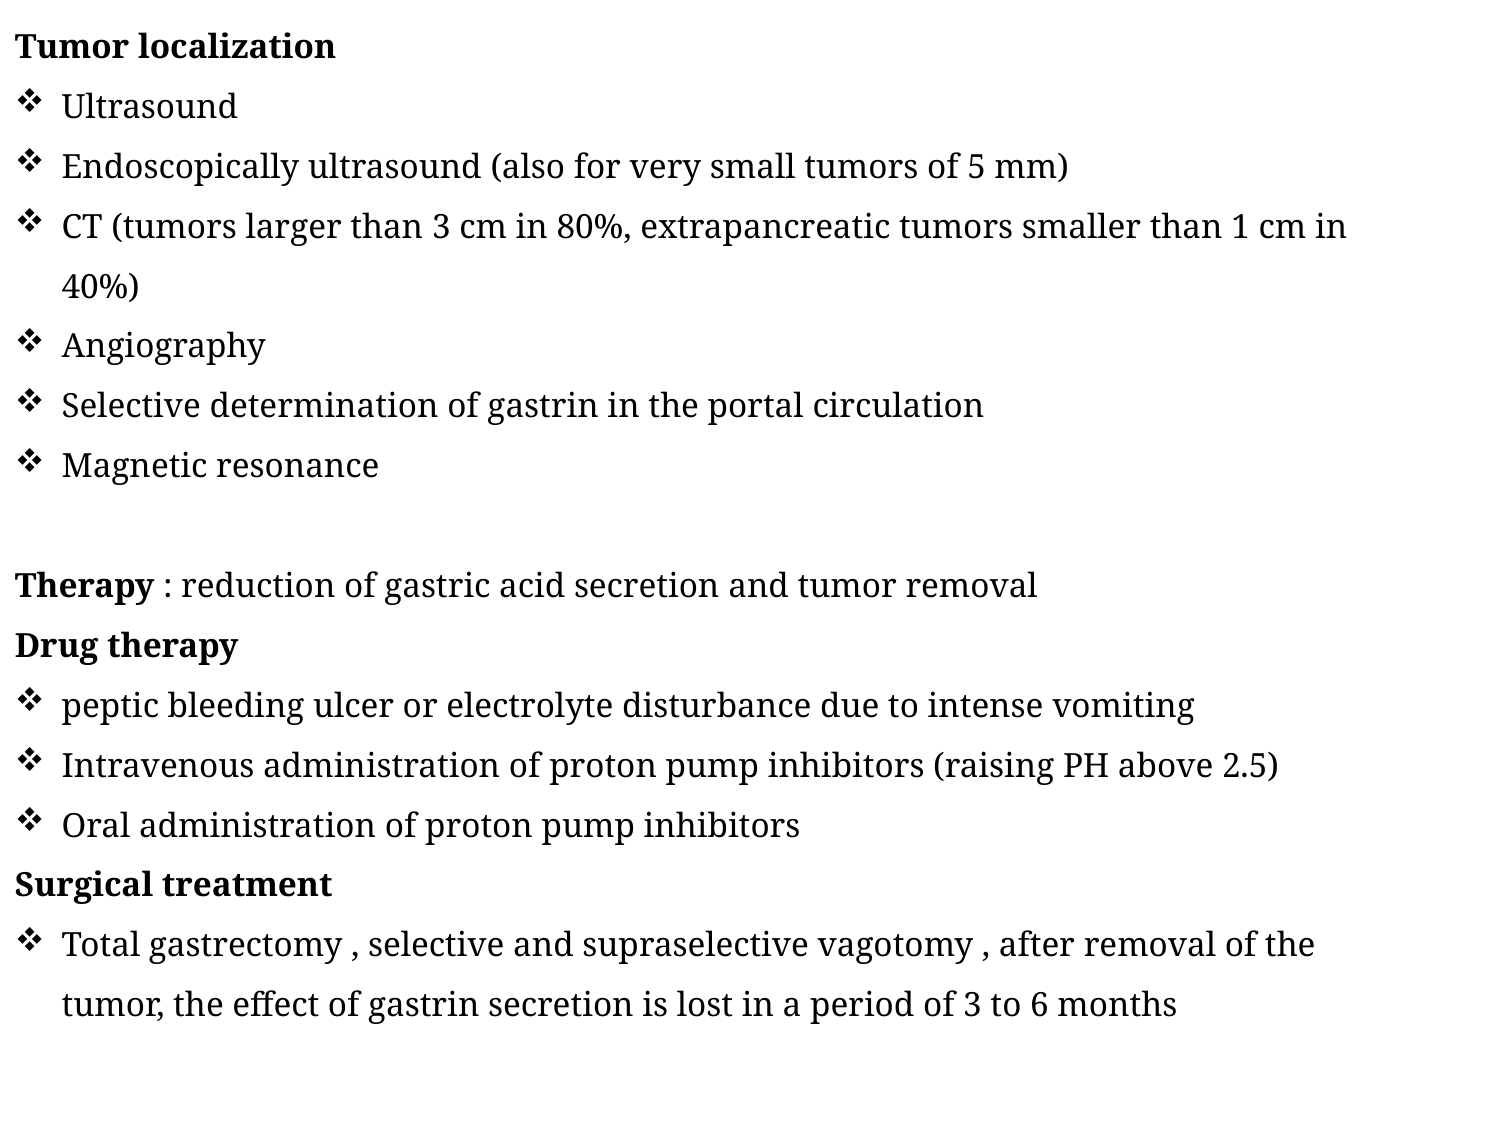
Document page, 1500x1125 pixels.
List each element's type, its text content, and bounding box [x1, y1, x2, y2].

text_box Tumor localization Ultrasound Endoscopically ultrasound (also for very small tumors of 5 mm) CT (tumors larger than 3 cm in 80%, extrapancreatic tumors smaller than 1 cm in 40%) Angiography Selective determination of gastrin in the portal circulation Magnetic resonance Therapy : reduction of gastric acid secretion and tumor removal Drug therapy peptic bleeding ulcer or electrolyte disturbance due to intense vomiting Intravenous administration of proton pump inhibitors (raising PH above 2.5) Oral administration of proton pump inhibitors Surgical treatment Total gastrectomy , selective and supraselective vagotomy , after removal of the tumor, the effect of gastrin secretion is lost in a period of 3 to 6 months [0, 0, 1425, 1031]
